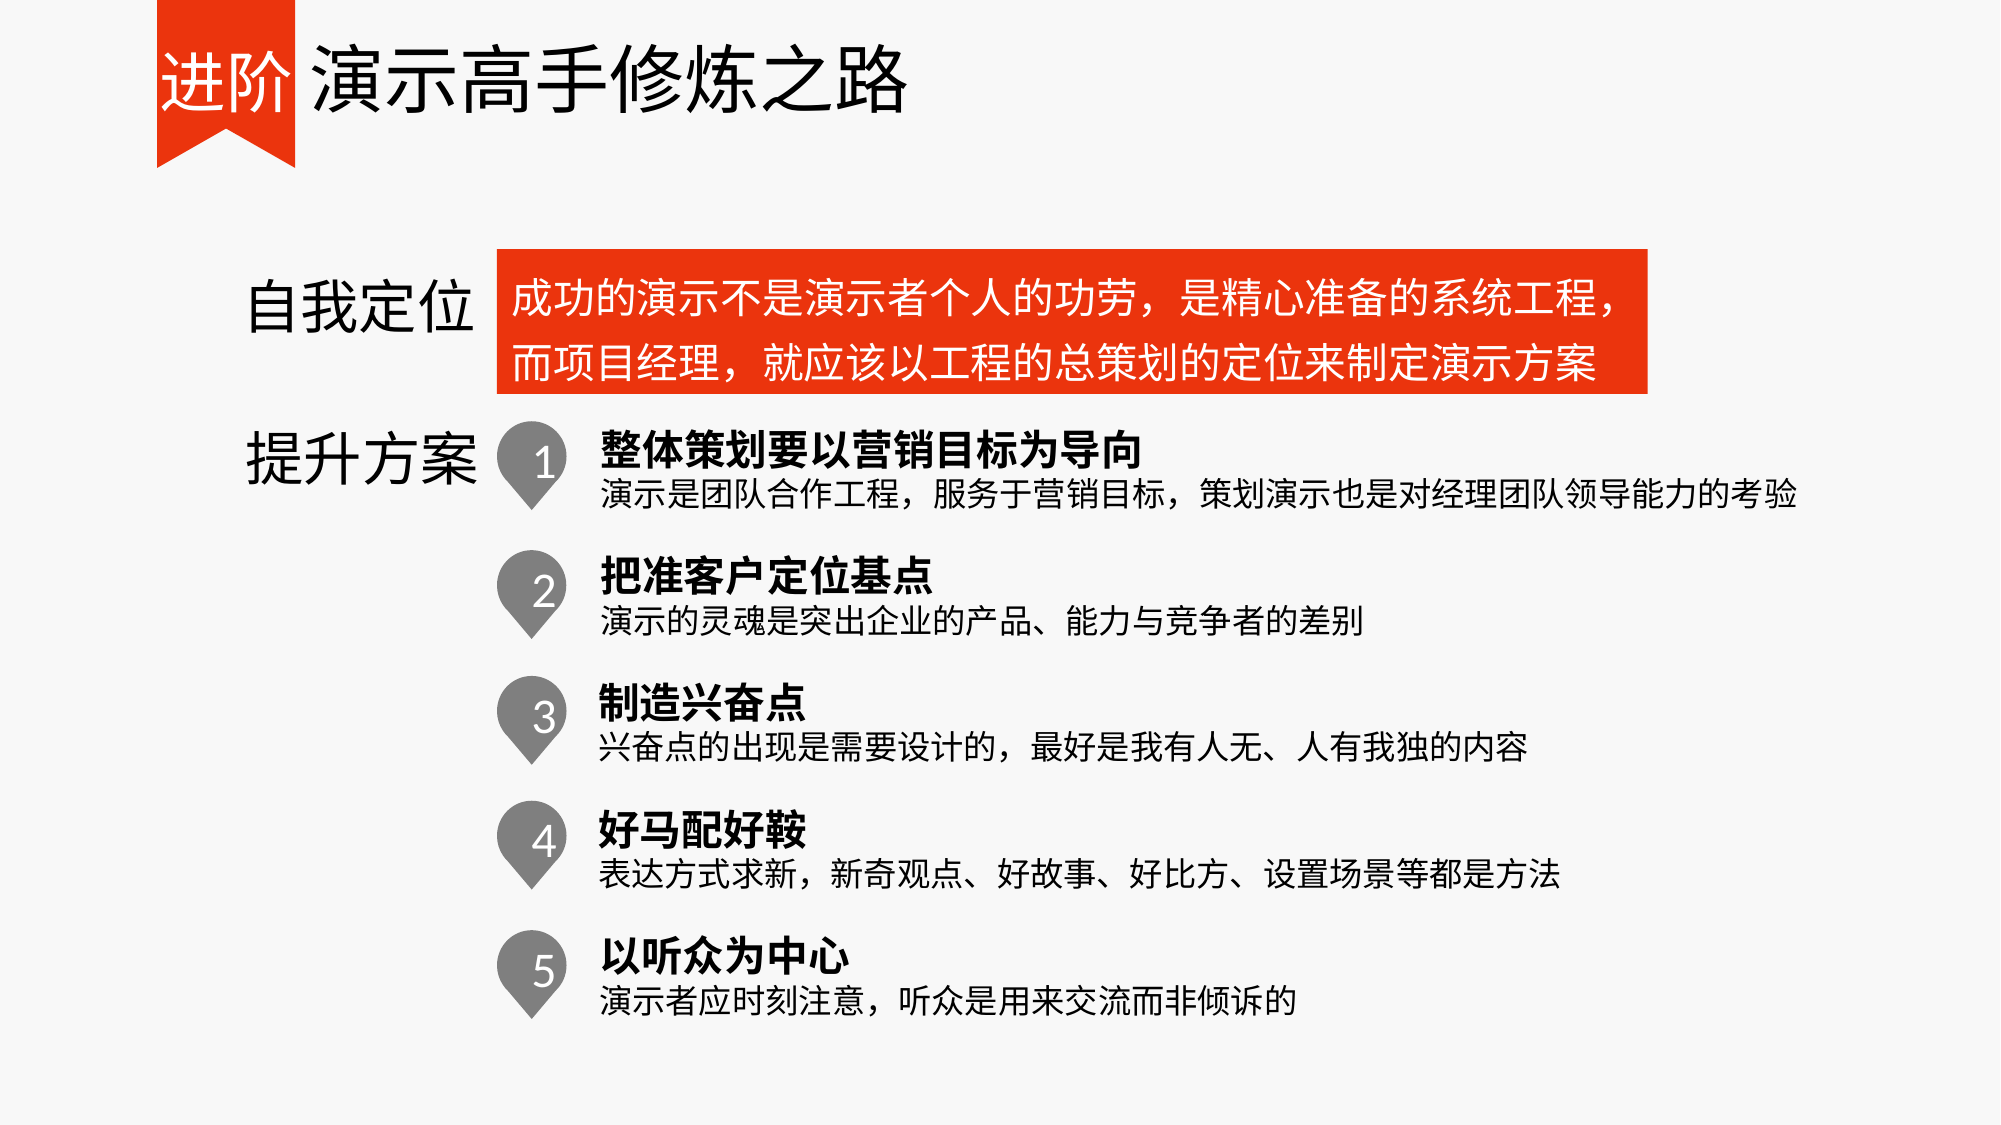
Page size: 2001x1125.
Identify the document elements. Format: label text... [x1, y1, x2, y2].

text_box 提升方案 [231, 414, 507, 500]
title 演示高手修炼之路 [295, 0, 1065, 191]
text_box 成功的演示不是演示者个人的功劳，是精心准备的系统工程，而项目经理，就应该以工程的总策划的定位来制定演示方案 [496, 249, 1648, 394]
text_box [496, 795, 1893, 902]
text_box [496, 922, 1583, 1029]
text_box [144, 0, 323, 168]
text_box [496, 416, 2000, 523]
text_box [496, 542, 1999, 649]
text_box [496, 669, 1848, 776]
text_box 自我定位 [227, 263, 491, 348]
picture [0, 0, 2001, 1125]
